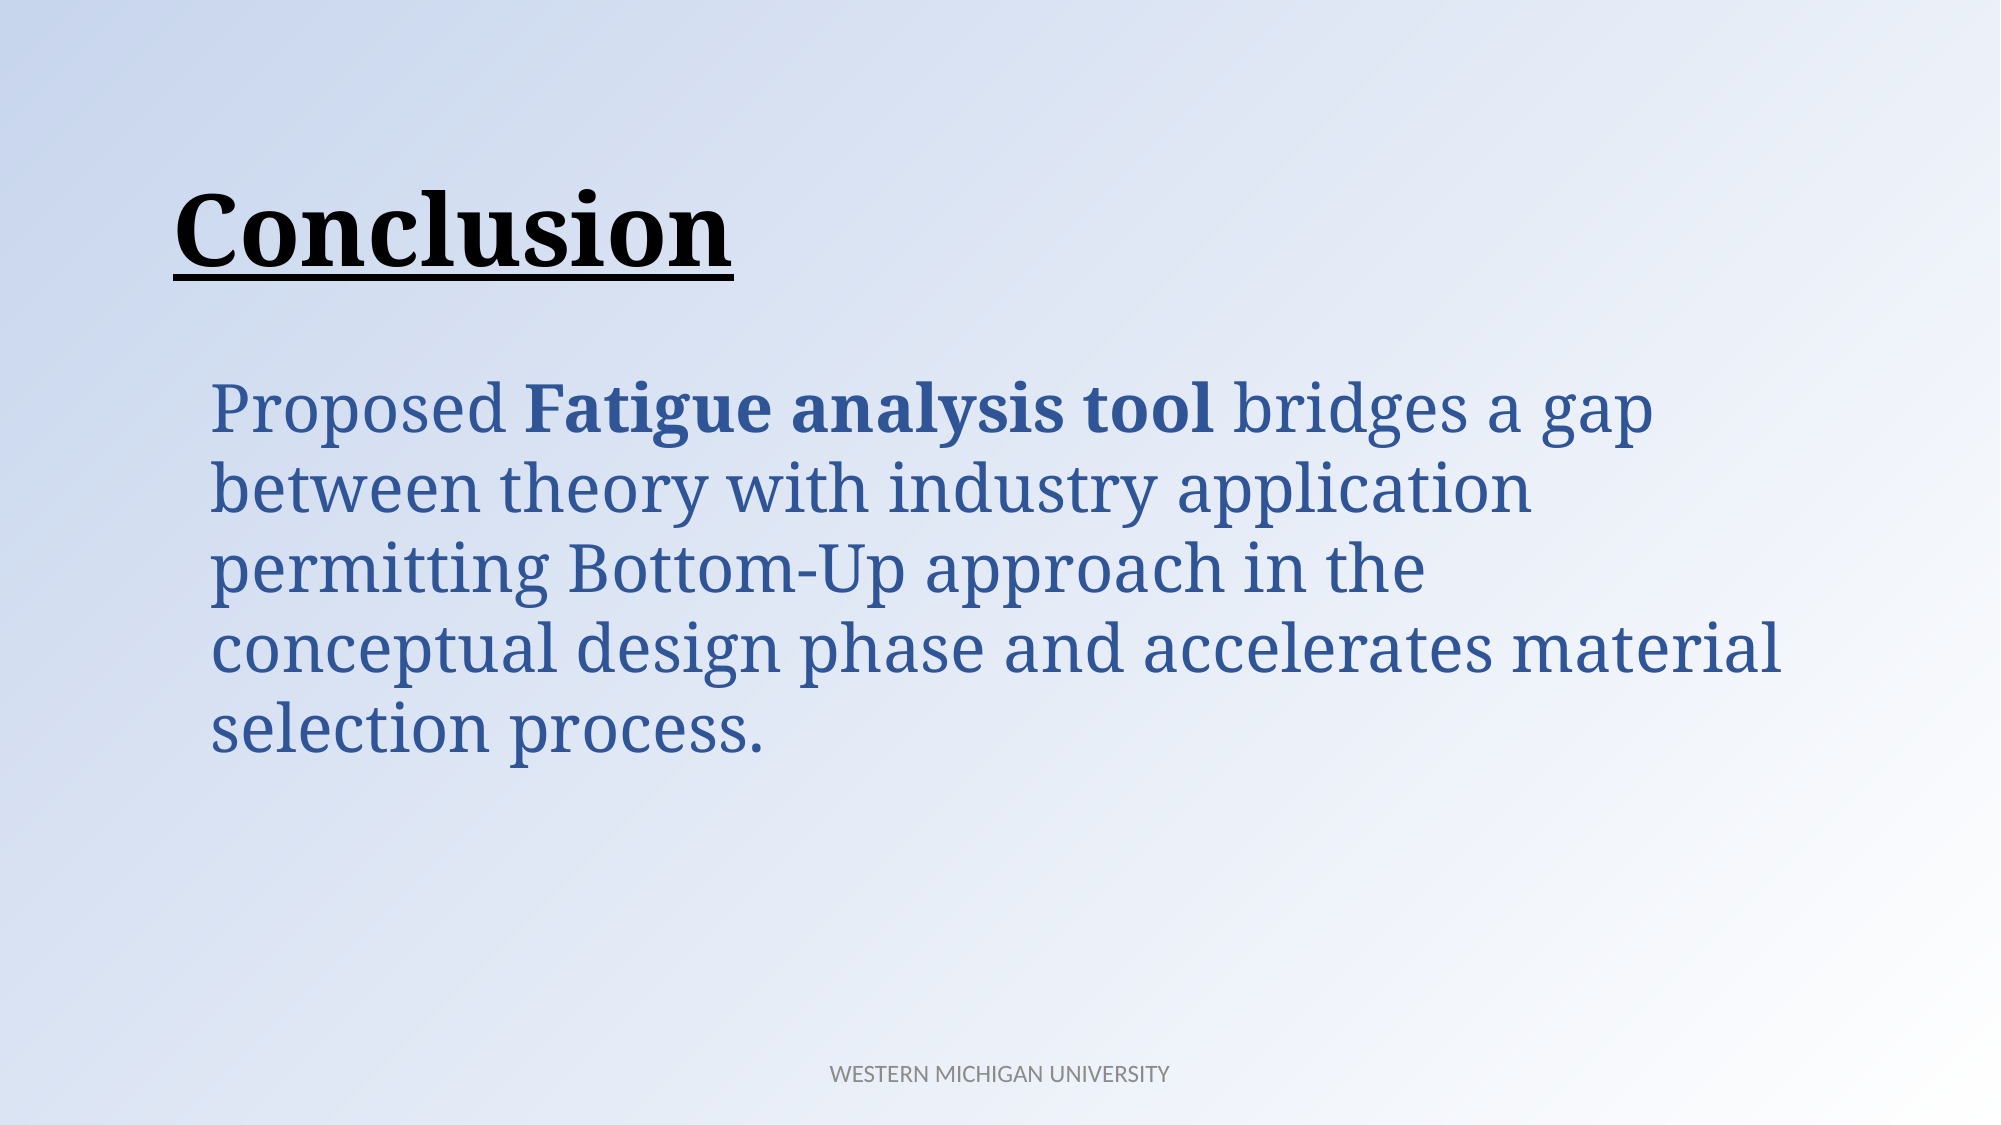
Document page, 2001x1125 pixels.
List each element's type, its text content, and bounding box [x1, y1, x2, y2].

text_box Conclusion [158, 159, 750, 294]
footer WESTERN MICHIGAN UNIVERSITY [662, 1042, 1338, 1103]
text_box Proposed Fatigue analysis tool bridges a gap between theory with industry application permitting Bottom-Up approach in the conceptual design phase and accelerates material selection process. [196, 278, 1804, 854]
